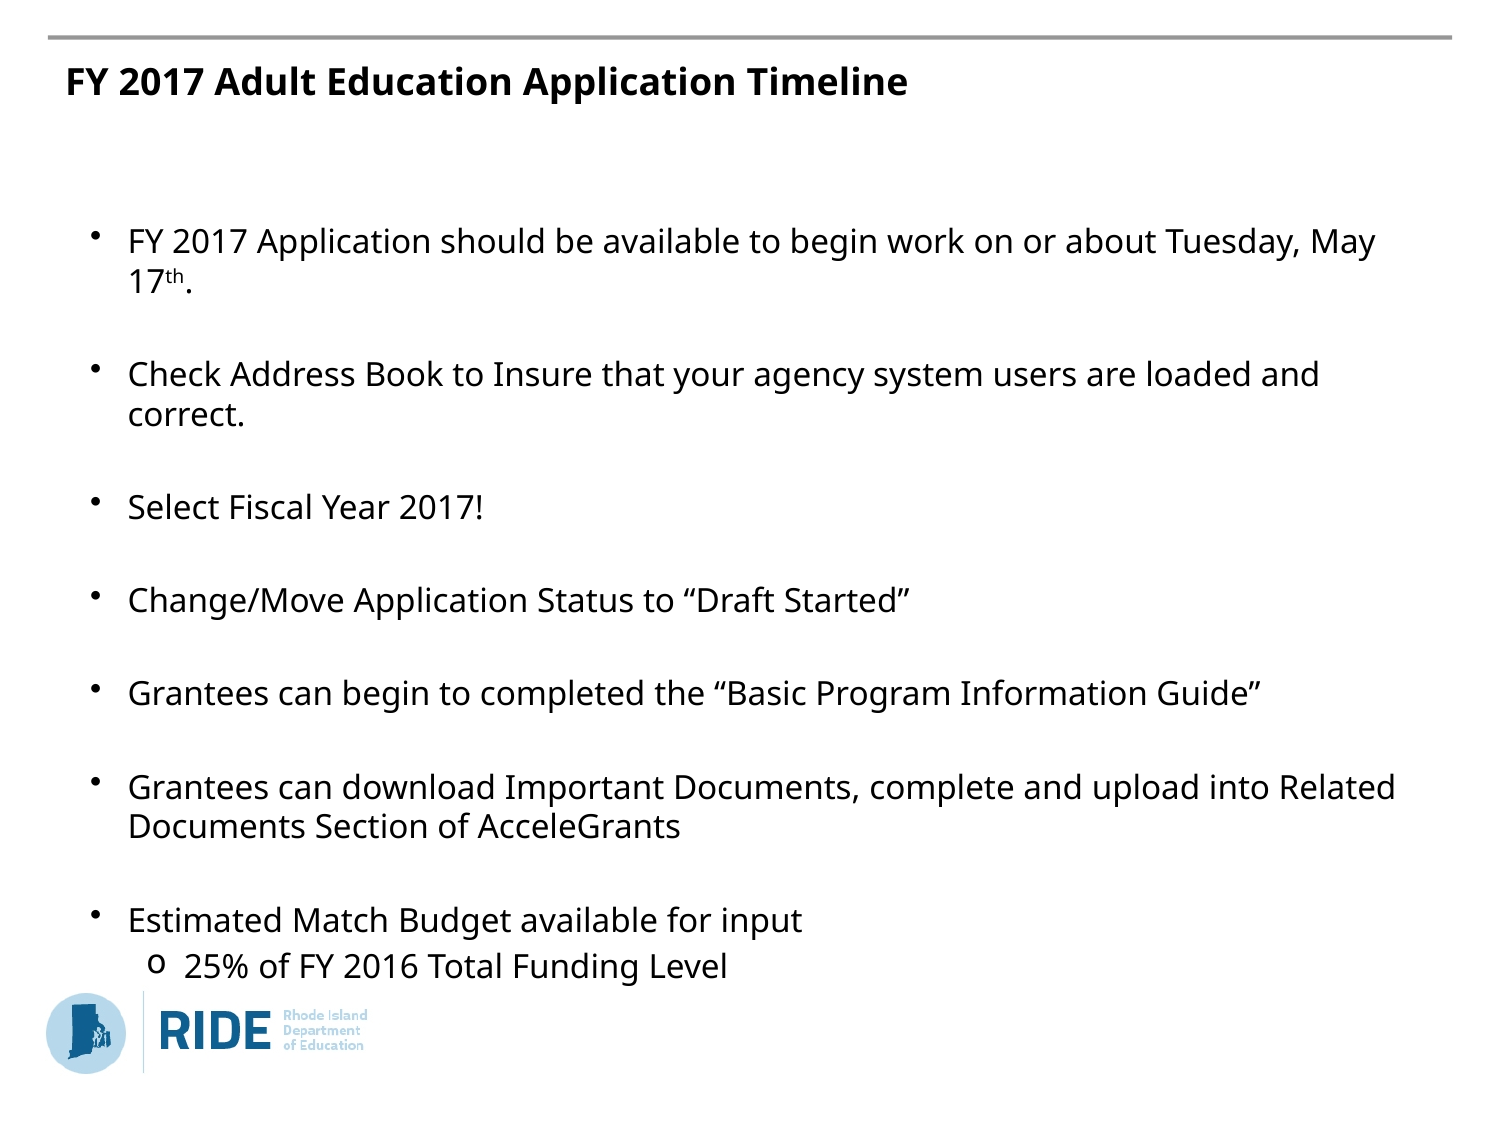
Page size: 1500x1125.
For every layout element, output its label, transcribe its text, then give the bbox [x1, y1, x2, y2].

picture [37, 985, 413, 1079]
list FY 2017 Application should be available to begin work on or about Tuesday, May 17th. Check Address Book to Insure that your agency system users are loaded and correct. Select Fiscal Year 2017! Change/Move Application Status to “Draft Started” Grantees can begin to completed the “Basic Program Information Guide” Grantees can download Important Documents, complete and upload into Related Documents Section of AcceleGrants Estimated Match Budget available for input 25% of FY 2016 Total Funding Level [74, 212, 1433, 1026]
title FY 2017 Adult Education Application Timeline [49, 49, 1448, 163]
